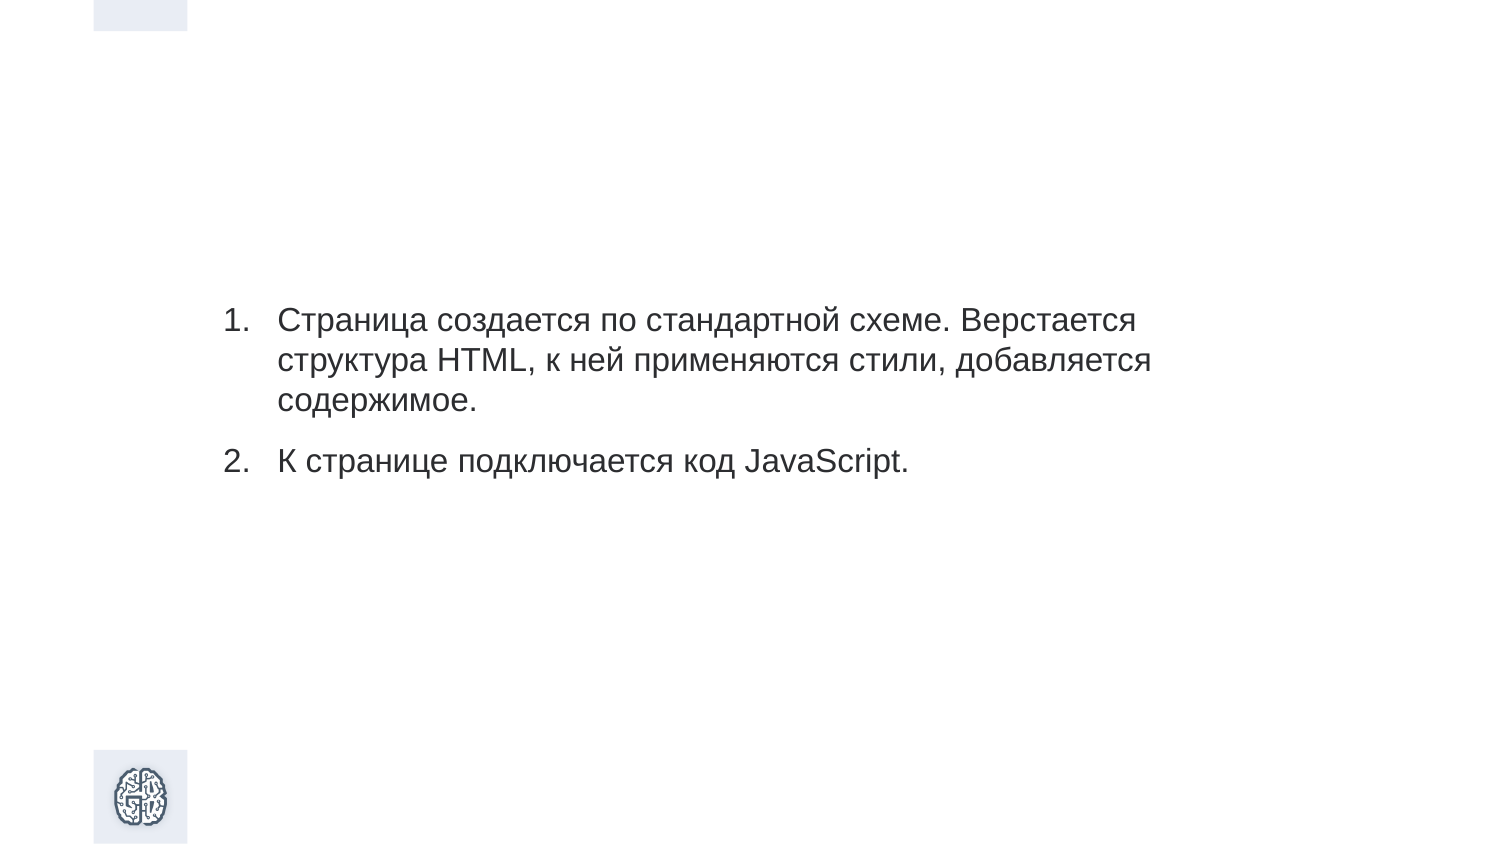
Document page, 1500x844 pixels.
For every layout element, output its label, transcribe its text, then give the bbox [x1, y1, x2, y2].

text_box Страница создается по стандартной схеме. Верстается структура HTML, к ней применяются стили, добавляется содержимое. К странице подключается код JavaScript. [187, 36, 1312, 741]
picture [106, 760, 175, 834]
